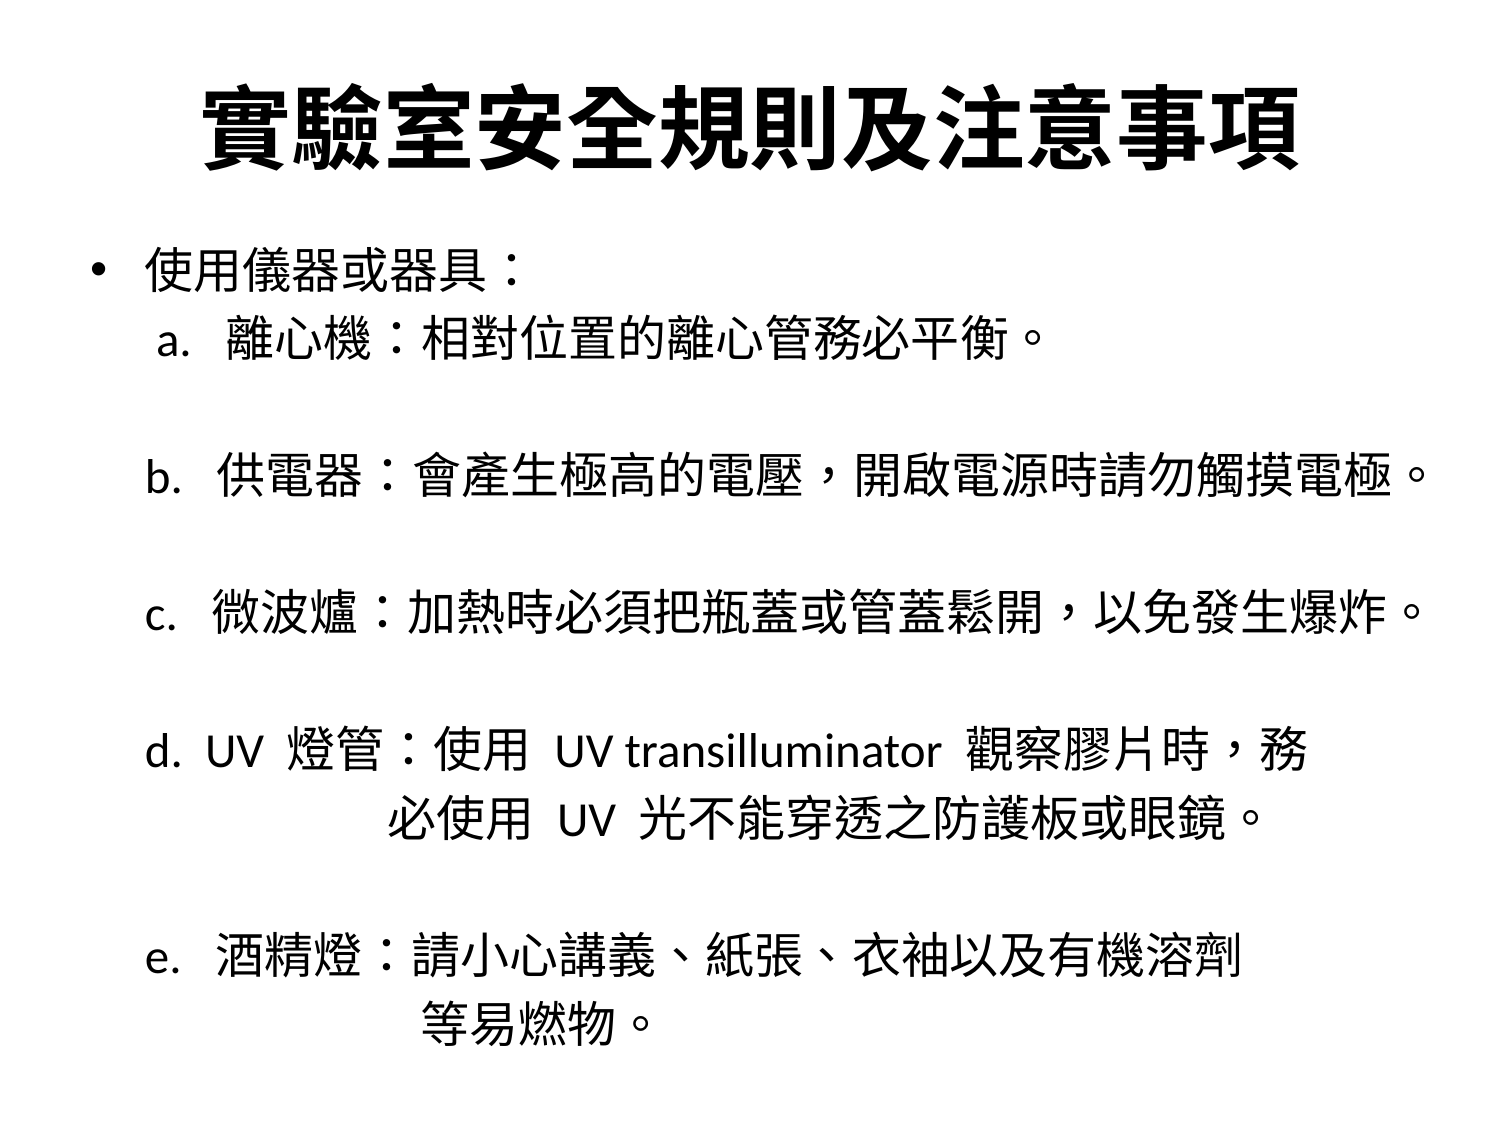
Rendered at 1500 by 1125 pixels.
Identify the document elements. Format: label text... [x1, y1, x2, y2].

list 使用儀器或器具： a. 離心機：相對位置的離心管務必平衡。 b. 供電器：會產生極高的電壓，開啟電源時請勿觸摸電極。 c. 微波爐：加熱時必須把瓶蓋或管蓋鬆開，以免發生爆炸。 d. UV 燈管：使用 UV transilluminator 觀察膠片時，務 必使用 UV 光不能穿透之防護板或眼鏡。 e. 酒精燈：請小心講義、紙張、衣袖以及有機溶劑 等易燃物。 [75, 231, 1425, 1094]
title 實驗室安全規則及注意事項 [75, 32, 1425, 220]
